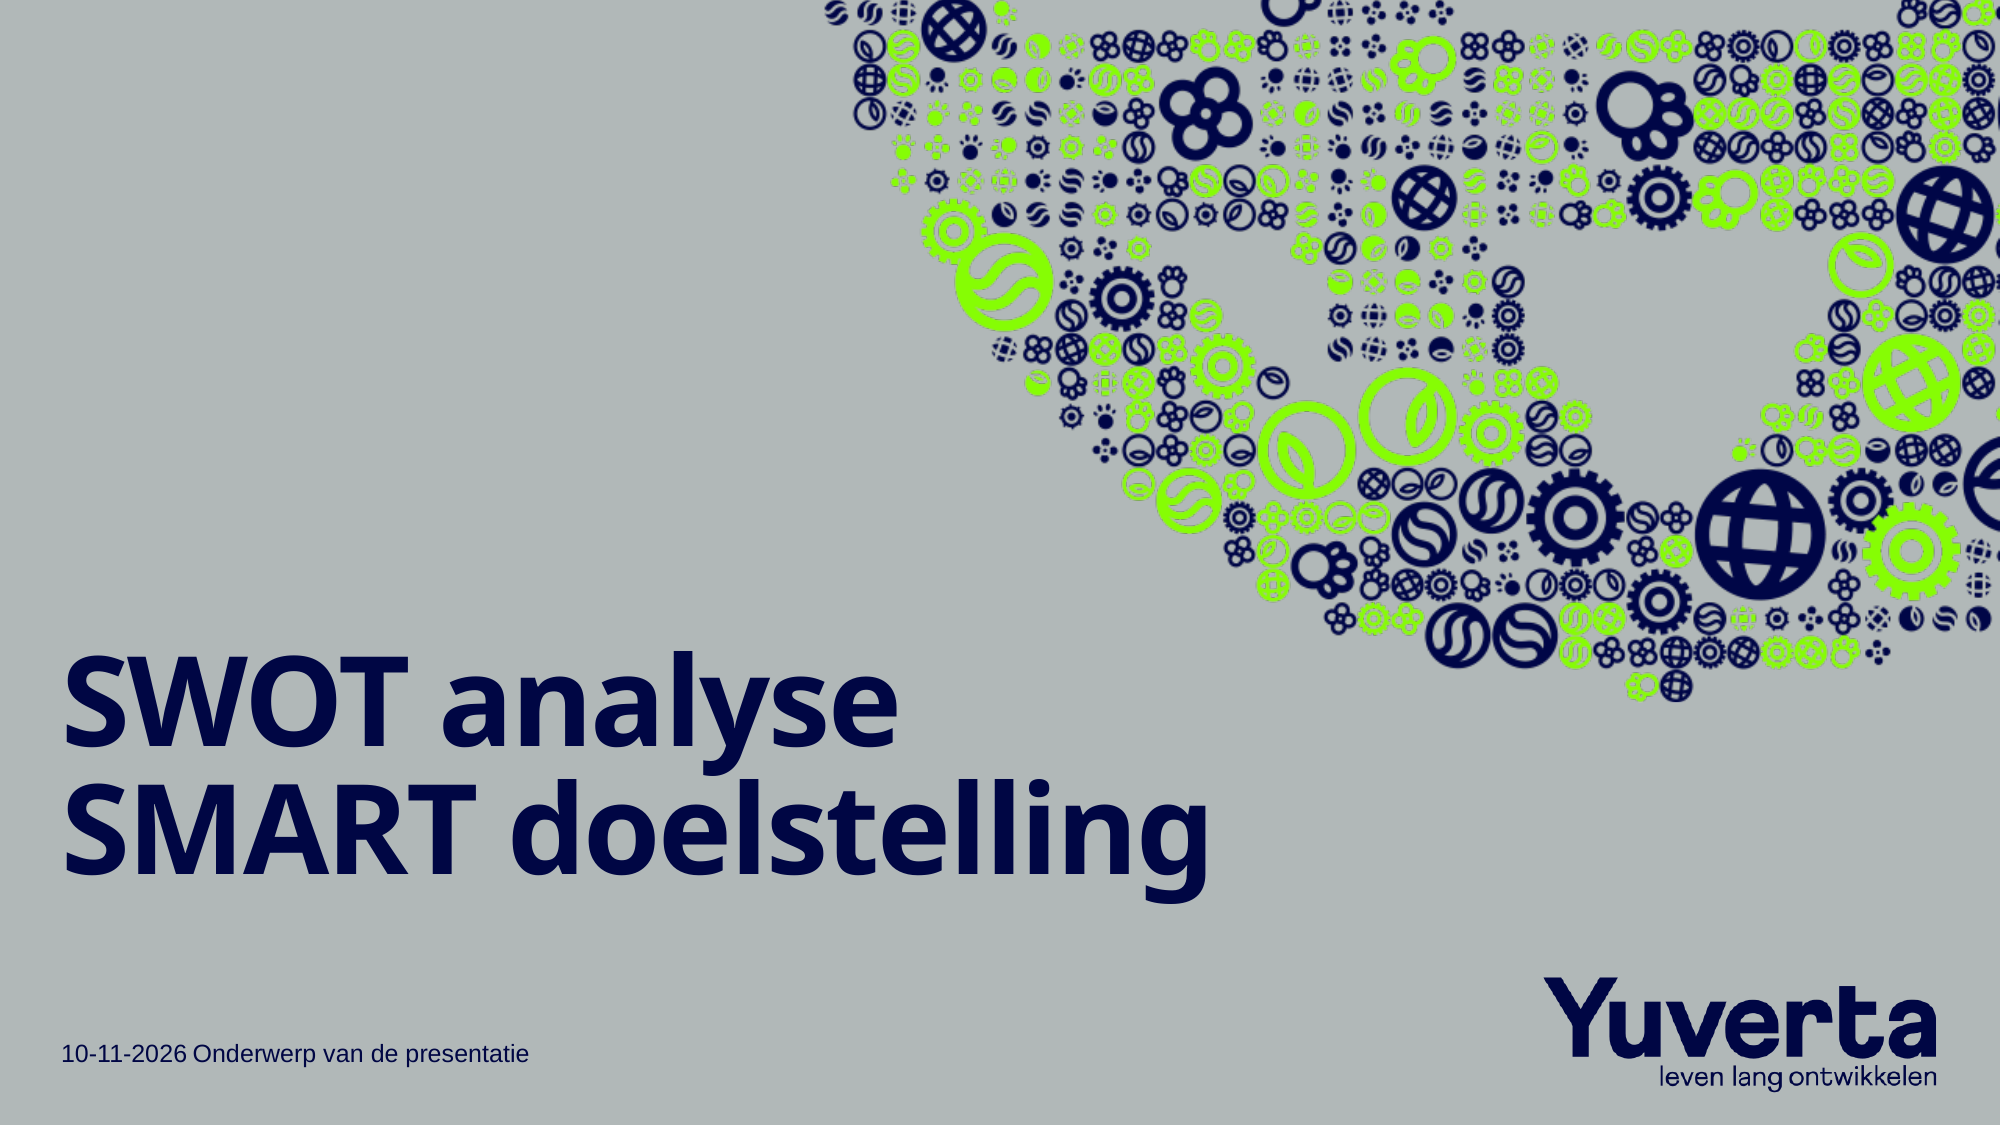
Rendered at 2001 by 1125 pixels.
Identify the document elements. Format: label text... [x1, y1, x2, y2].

title SWOT analyse SMART doelstelling [60, 492, 1485, 900]
footer Onderwerp van de presentatie [193, 1037, 1000, 1073]
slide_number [60, 1037, 193, 1073]
picture [0, 0, 2000, 1125]
